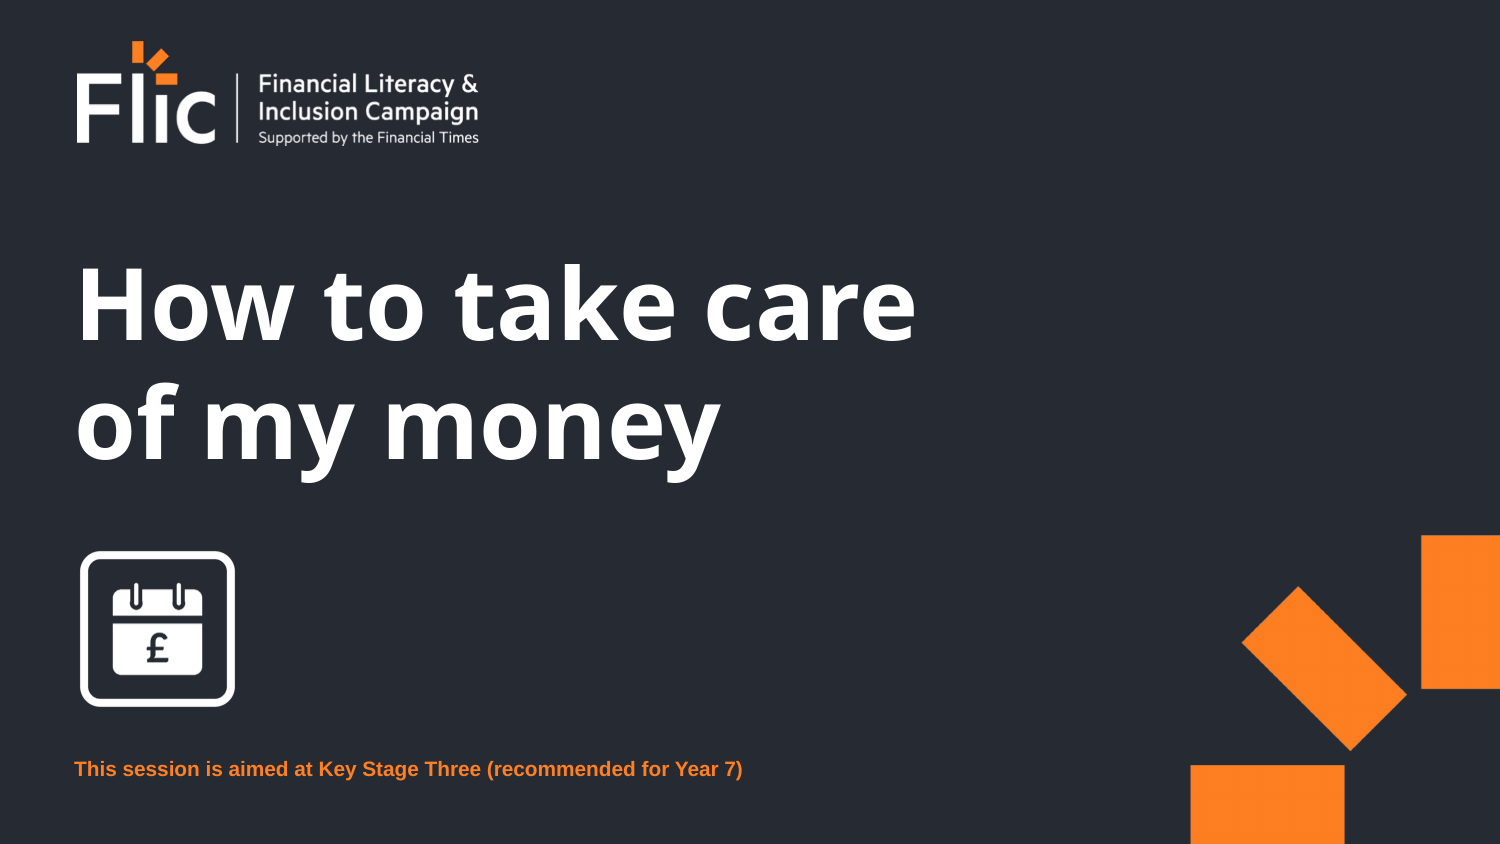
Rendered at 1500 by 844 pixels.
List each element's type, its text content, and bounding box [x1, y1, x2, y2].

title How to take care of my money [59, 205, 1023, 515]
picture [77, 41, 479, 146]
picture [70, 542, 245, 716]
text_box This session is aimed at Key Stage Three (recommended for Year 7) [59, 743, 1156, 794]
picture [1191, 536, 1500, 844]
